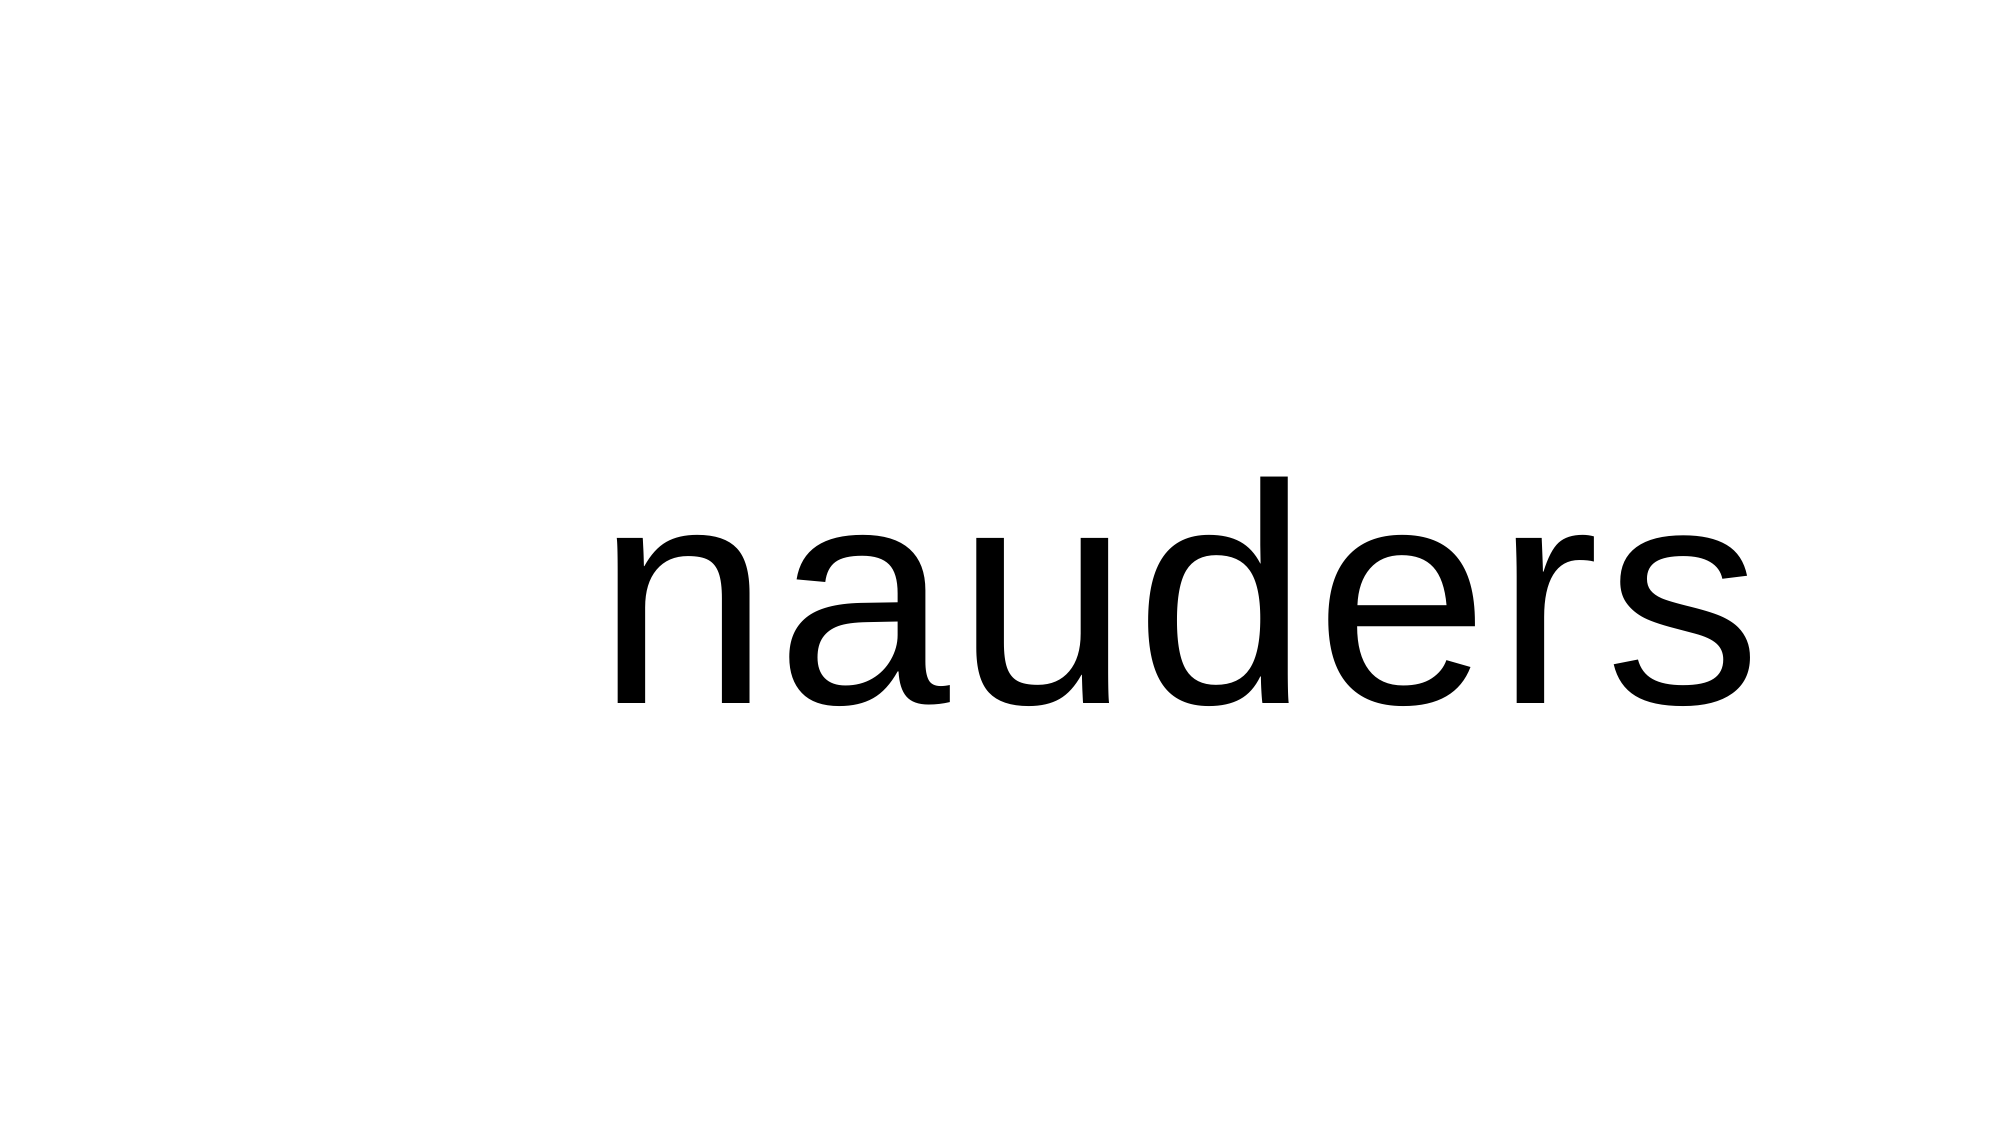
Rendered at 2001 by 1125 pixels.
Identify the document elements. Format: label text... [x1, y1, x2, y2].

title donauders [0, 174, 2000, 779]
